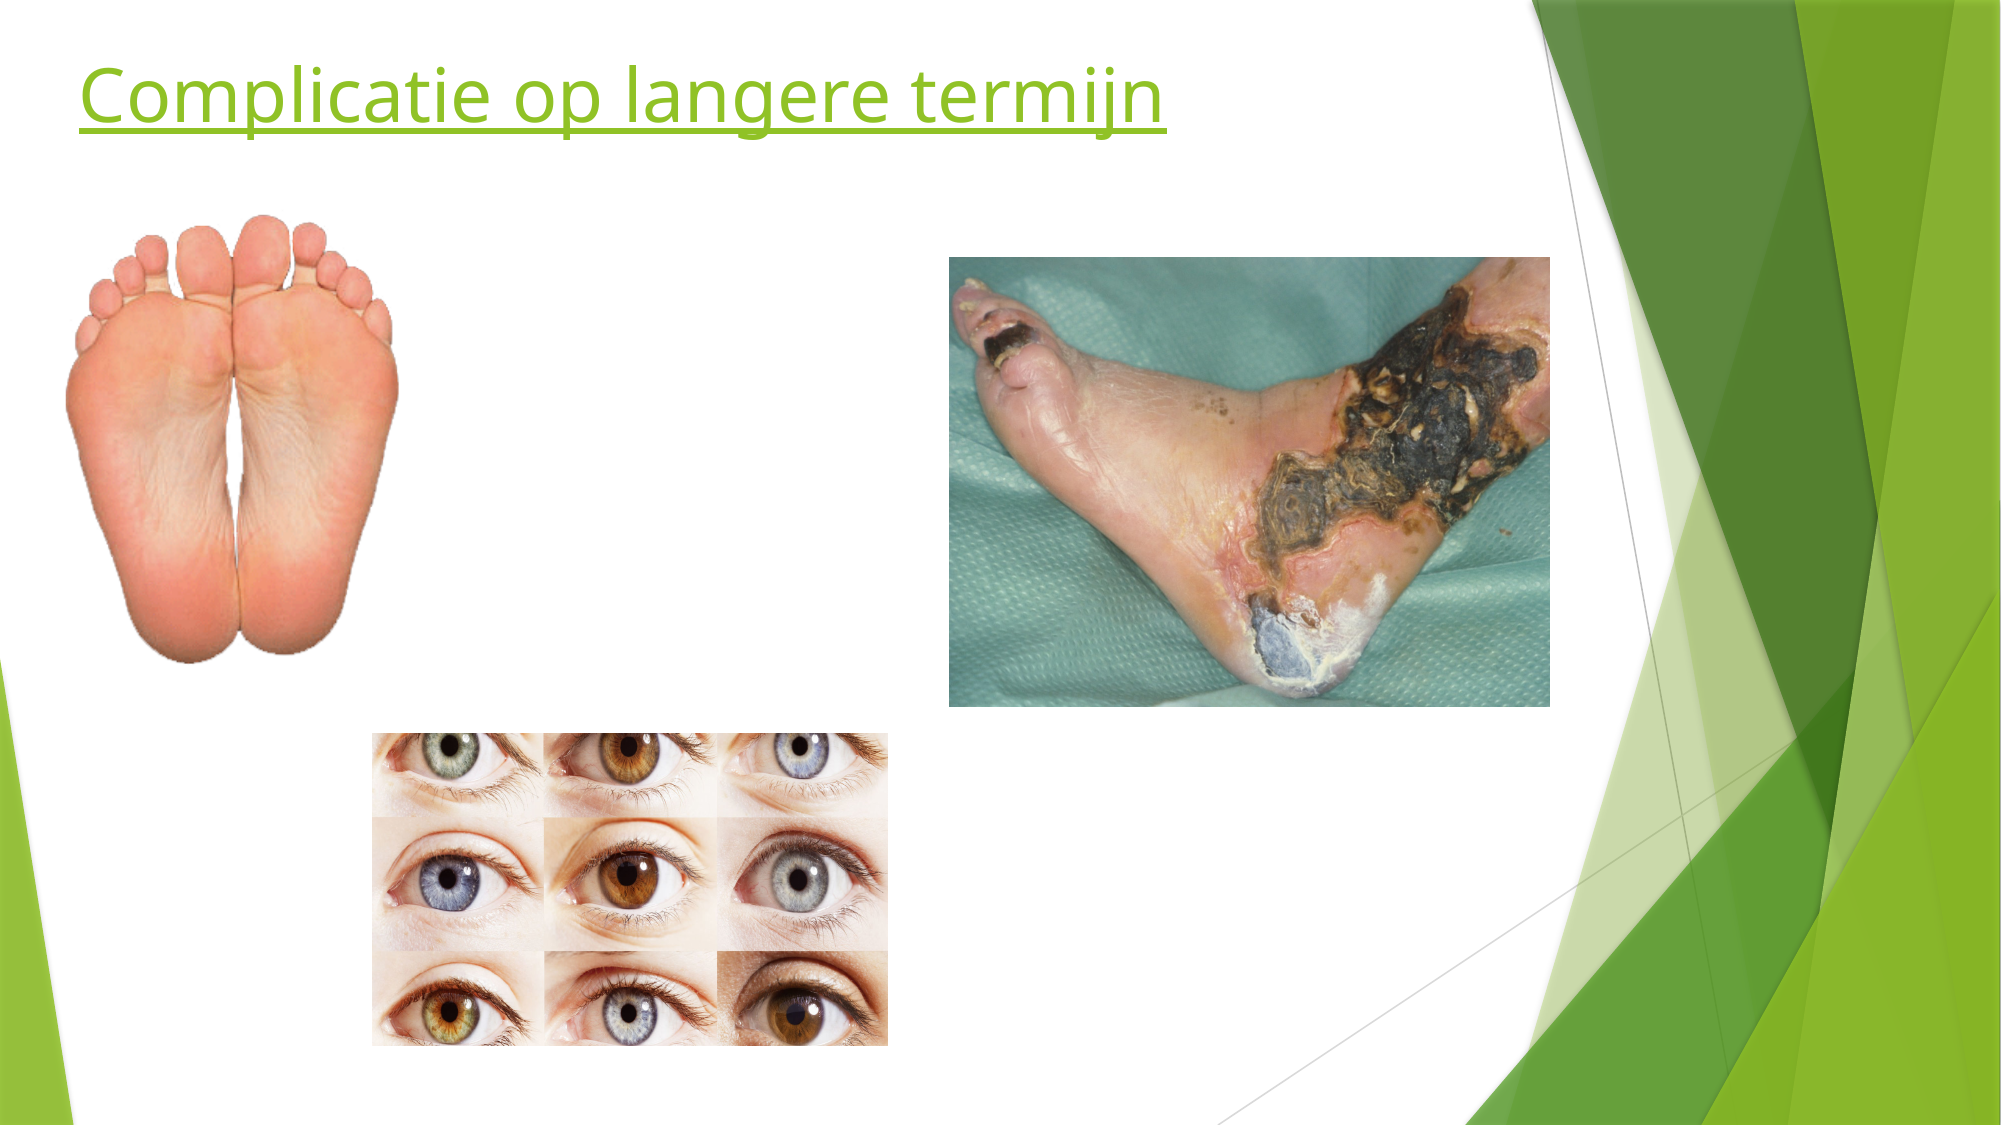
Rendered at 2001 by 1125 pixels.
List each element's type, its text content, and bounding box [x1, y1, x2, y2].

picture [372, 732, 888, 1047]
title Complicatie op langere termijn [63, 39, 1475, 135]
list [948, 256, 1550, 708]
picture [47, 206, 419, 679]
